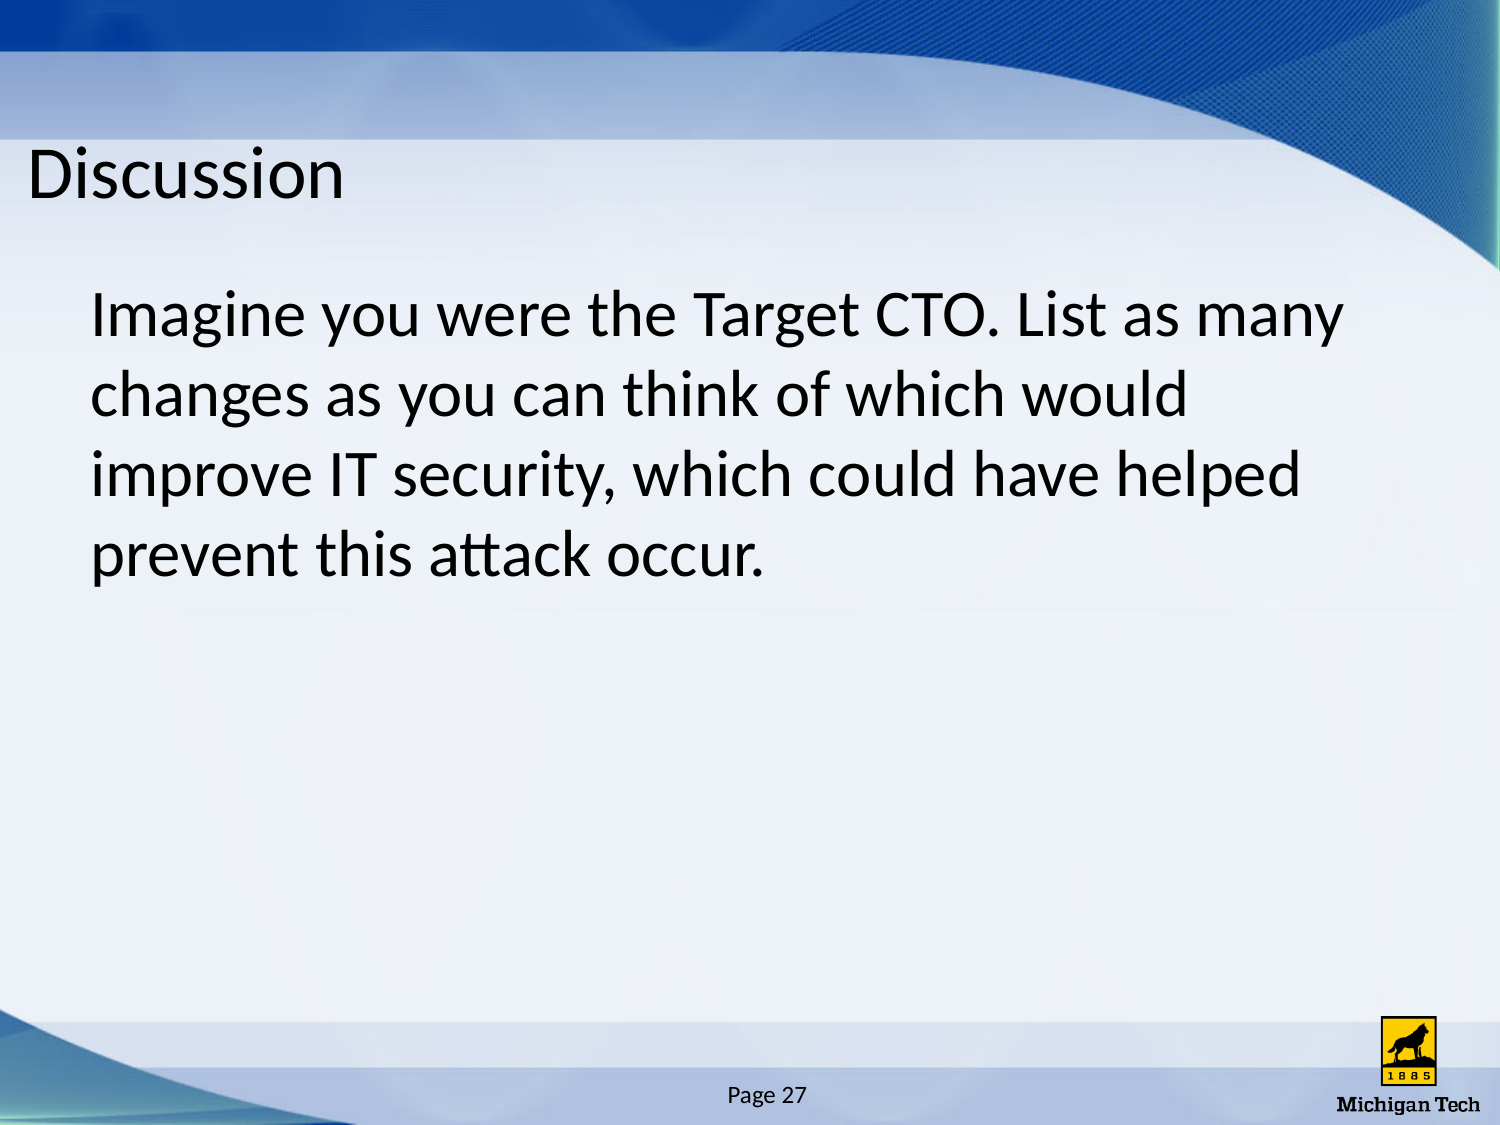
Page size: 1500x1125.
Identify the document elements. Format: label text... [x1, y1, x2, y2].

list Imagine you were the Target CTO. List as many changes as you can think of which would improve IT security, which could have helped prevent this attack occur. [75, 262, 1425, 1063]
title Discussion [12, 75, 1263, 263]
picture [0, 0, 1500, 1125]
